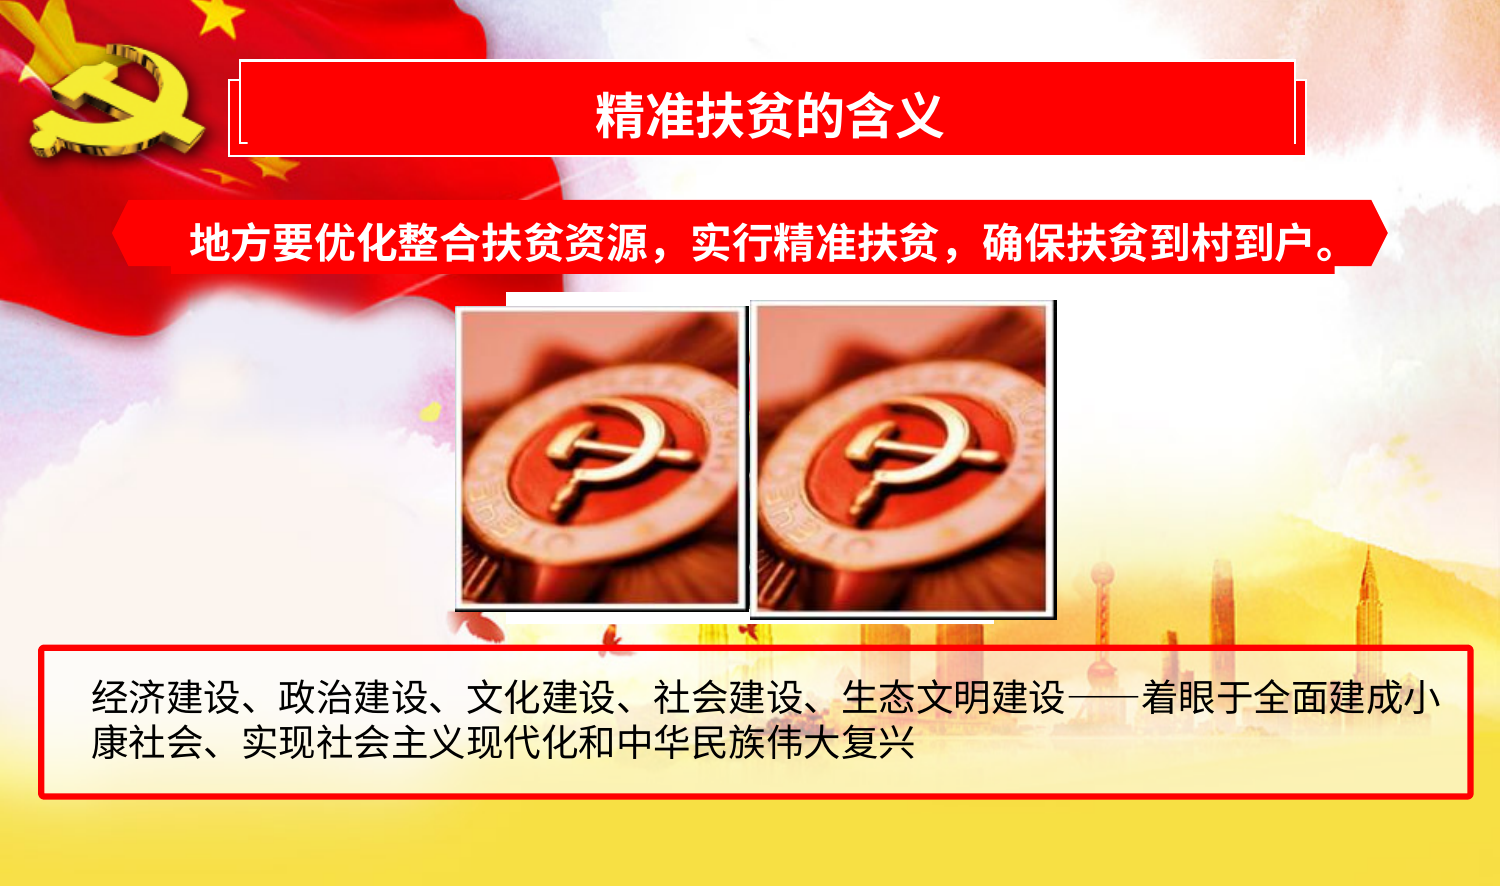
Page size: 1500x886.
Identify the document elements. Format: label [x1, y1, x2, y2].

picture [0, 0, 1500, 886]
text_box [228, 60, 1306, 157]
text_box [40, 647, 1471, 797]
text_box [111, 199, 1389, 275]
